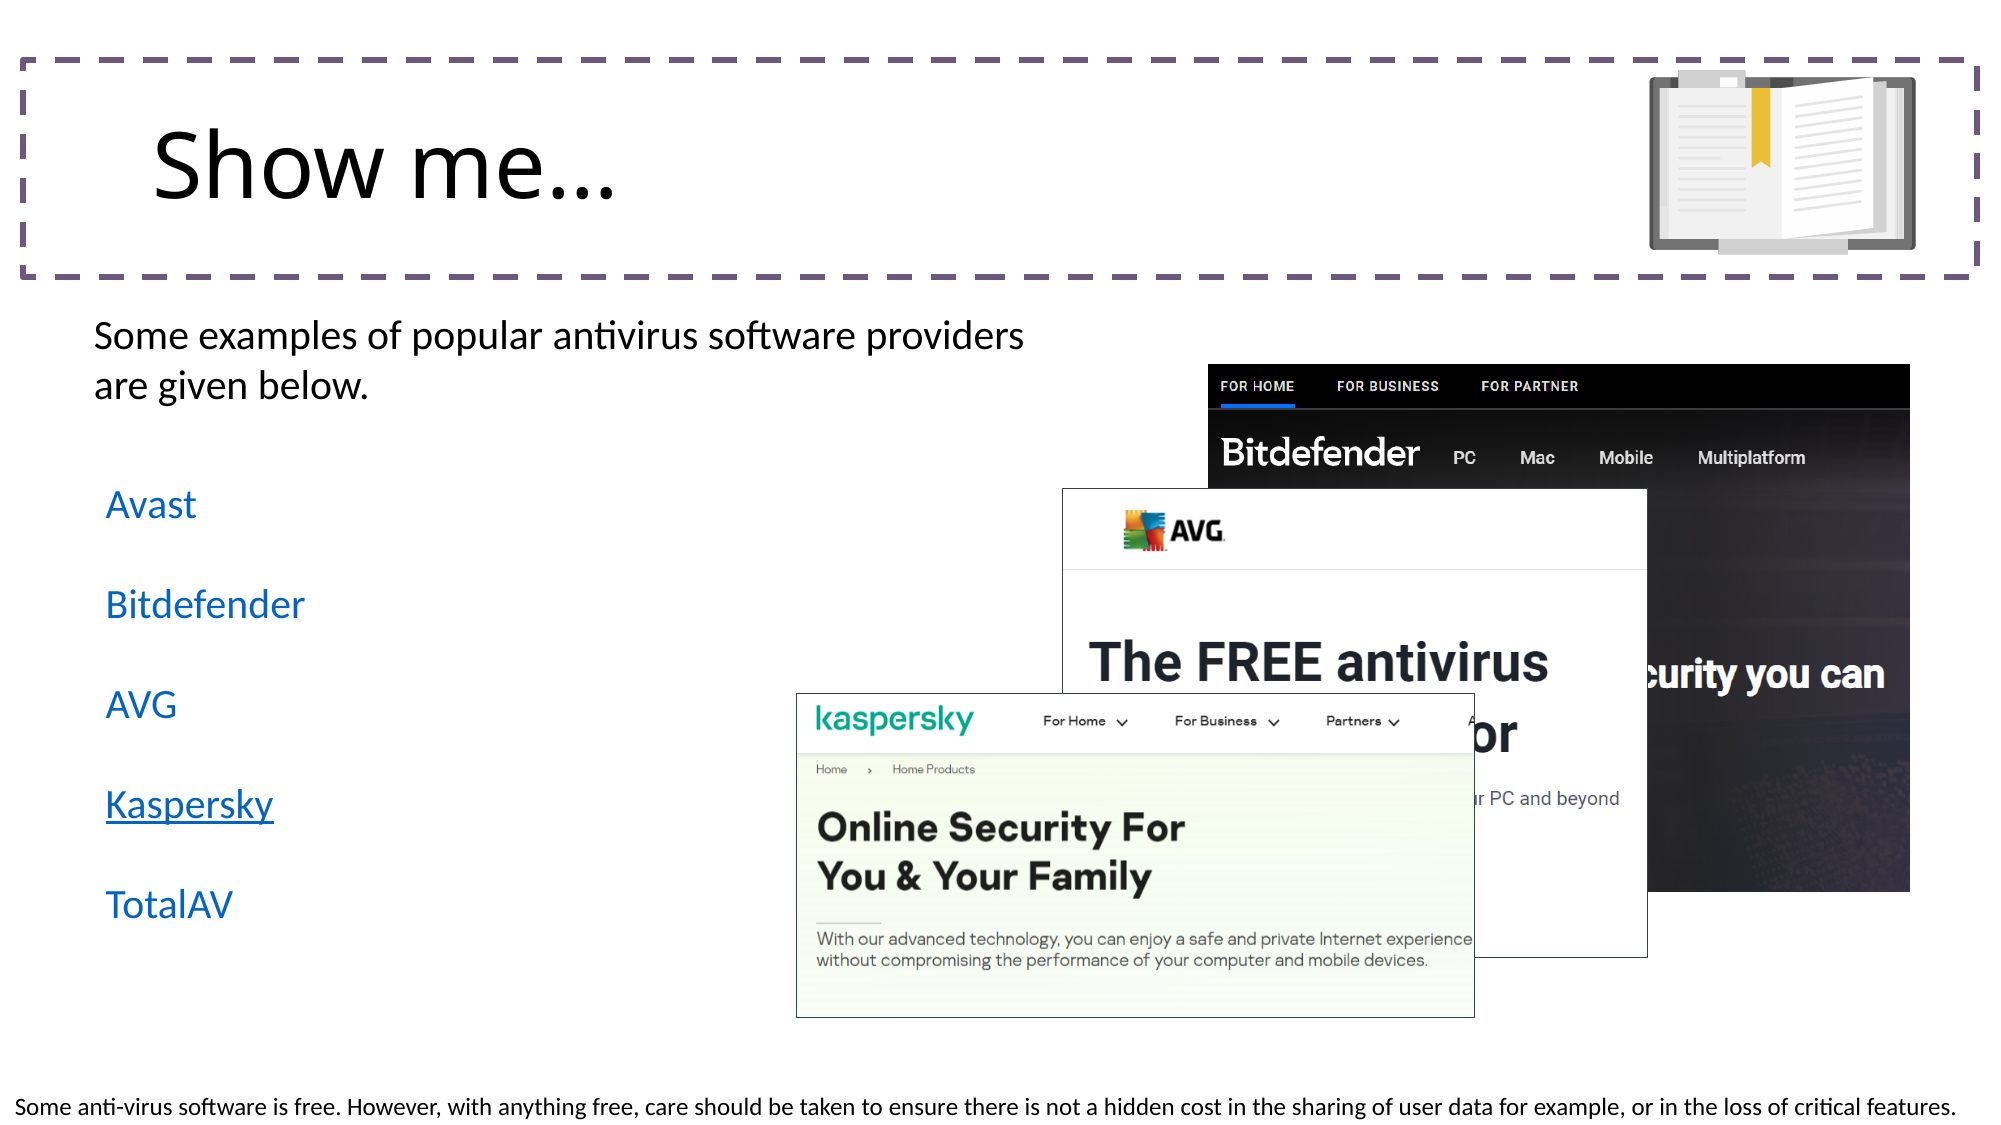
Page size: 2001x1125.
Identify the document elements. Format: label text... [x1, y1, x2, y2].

text_box Some examples of popular antivirus software providers are given below. [78, 300, 1059, 415]
text_box Some anti-virus software is free. However, with anything free, care should be taken to ensure there is not a hidden cost in the sharing of user data for example, or in the loss of critical features. [0, 1082, 1989, 1125]
title Show me… [137, 59, 1863, 278]
text_box Avast Bitdefender AVG Kaspersky TotalAV [90, 468, 817, 935]
picture [1649, 0, 1955, 341]
picture [796, 364, 1910, 1018]
